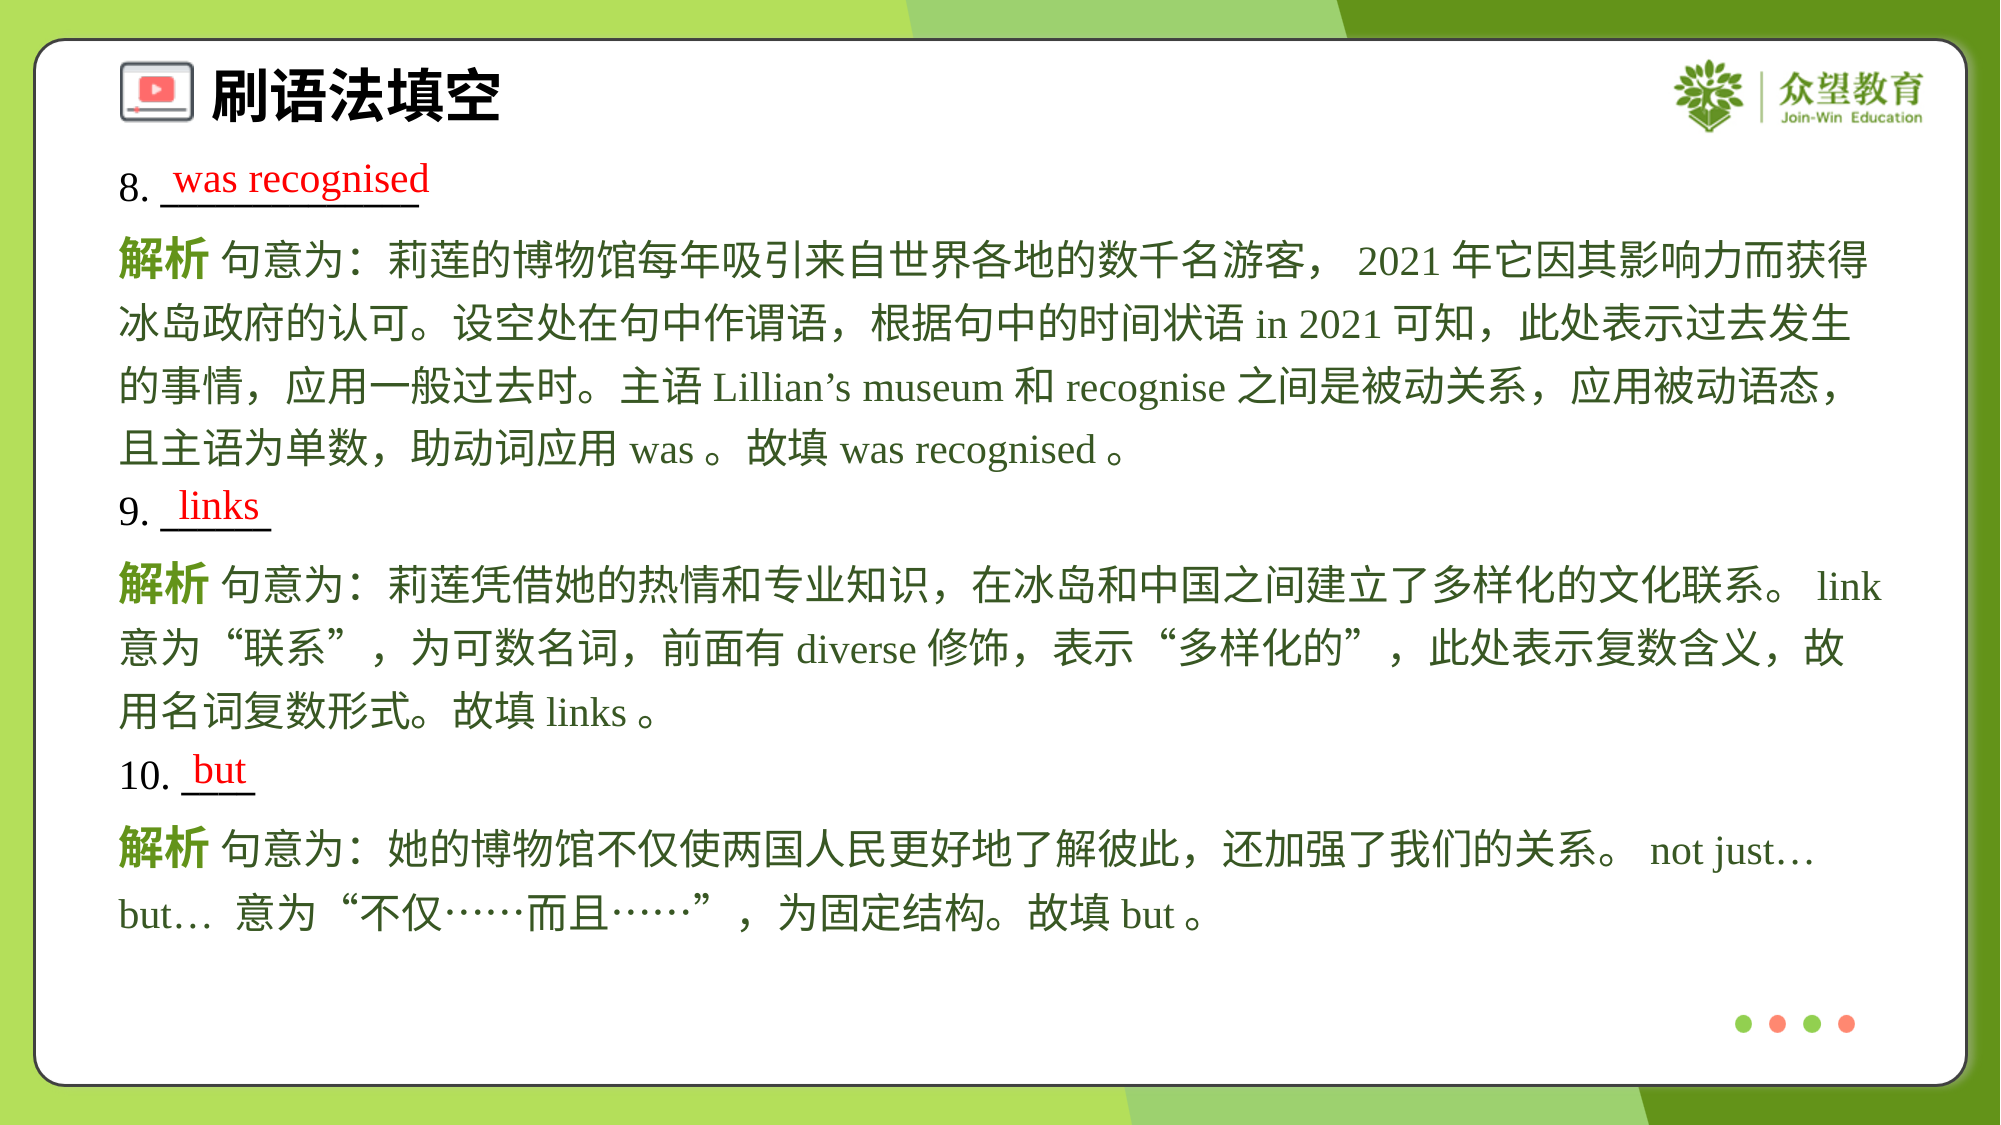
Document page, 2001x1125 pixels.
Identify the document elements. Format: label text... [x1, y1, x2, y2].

text_box links [174, 464, 265, 523]
text_box 8. ______________ [118, 146, 1883, 204]
text_box 解析 句意为：她的博物馆不仅使两国人民更好地了解彼此，还加强了我们的关系。not just… but… 意为“不仅……而且……”，为固定结构。故填but。 [118, 805, 1883, 932]
text_box 解析 句意为：莉莲凭借她的热情和专业知识，在冰岛和中国之间建立了多样化的文化联系。link意为“联系”，为可数名词，前面有diverse修饰，表示“多样化的”，此处表示复数含义，故用名词复数形式。故填links。 [118, 540, 1883, 730]
text_box 10. ____ [118, 735, 1883, 793]
text_box 9. ______ [118, 471, 1883, 529]
text_box but [188, 729, 252, 788]
picture [0, 0, 2000, 1125]
text_box 解析 句意为：莉莲的博物馆每年吸引来自世界各地的数千名游客，2021年它因其影响力而获得冰岛政府的认可。设空处在句中作谓语，根据句中的时间状语in 2021可知，此处表示过去发生的事情，应用一般过去时。主语Lillian’s museum和recognise之间是被动关系，应用被动语态，且主语为单数，助动词应用was。故填was recognised。 [118, 215, 1883, 467]
text_box was recognised [163, 138, 440, 196]
